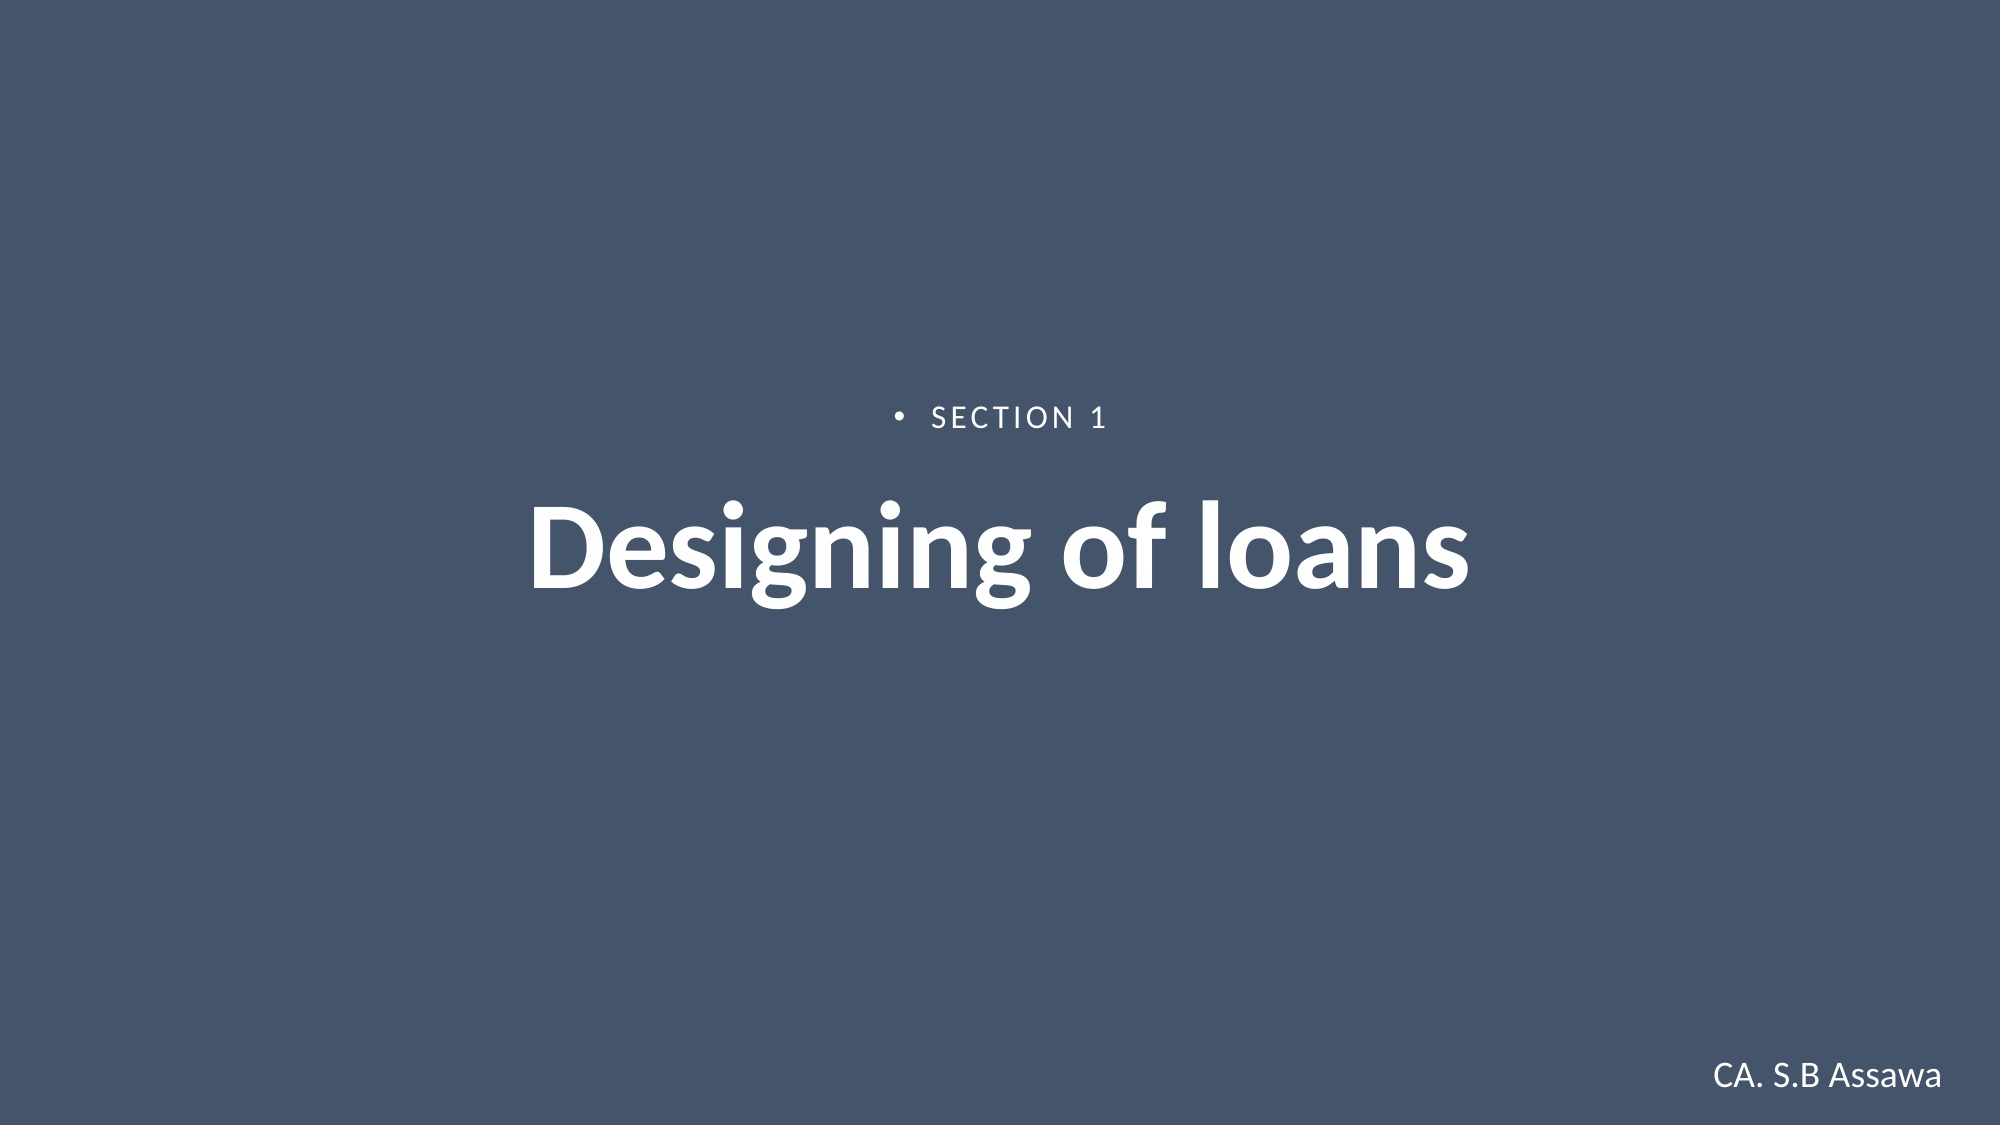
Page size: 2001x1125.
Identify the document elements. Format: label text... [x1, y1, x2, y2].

text_box CA. S.B Assawa [1698, 1042, 1979, 1103]
title Designing of loans [250, 472, 1750, 657]
list SECTION 1 [250, 384, 1750, 458]
